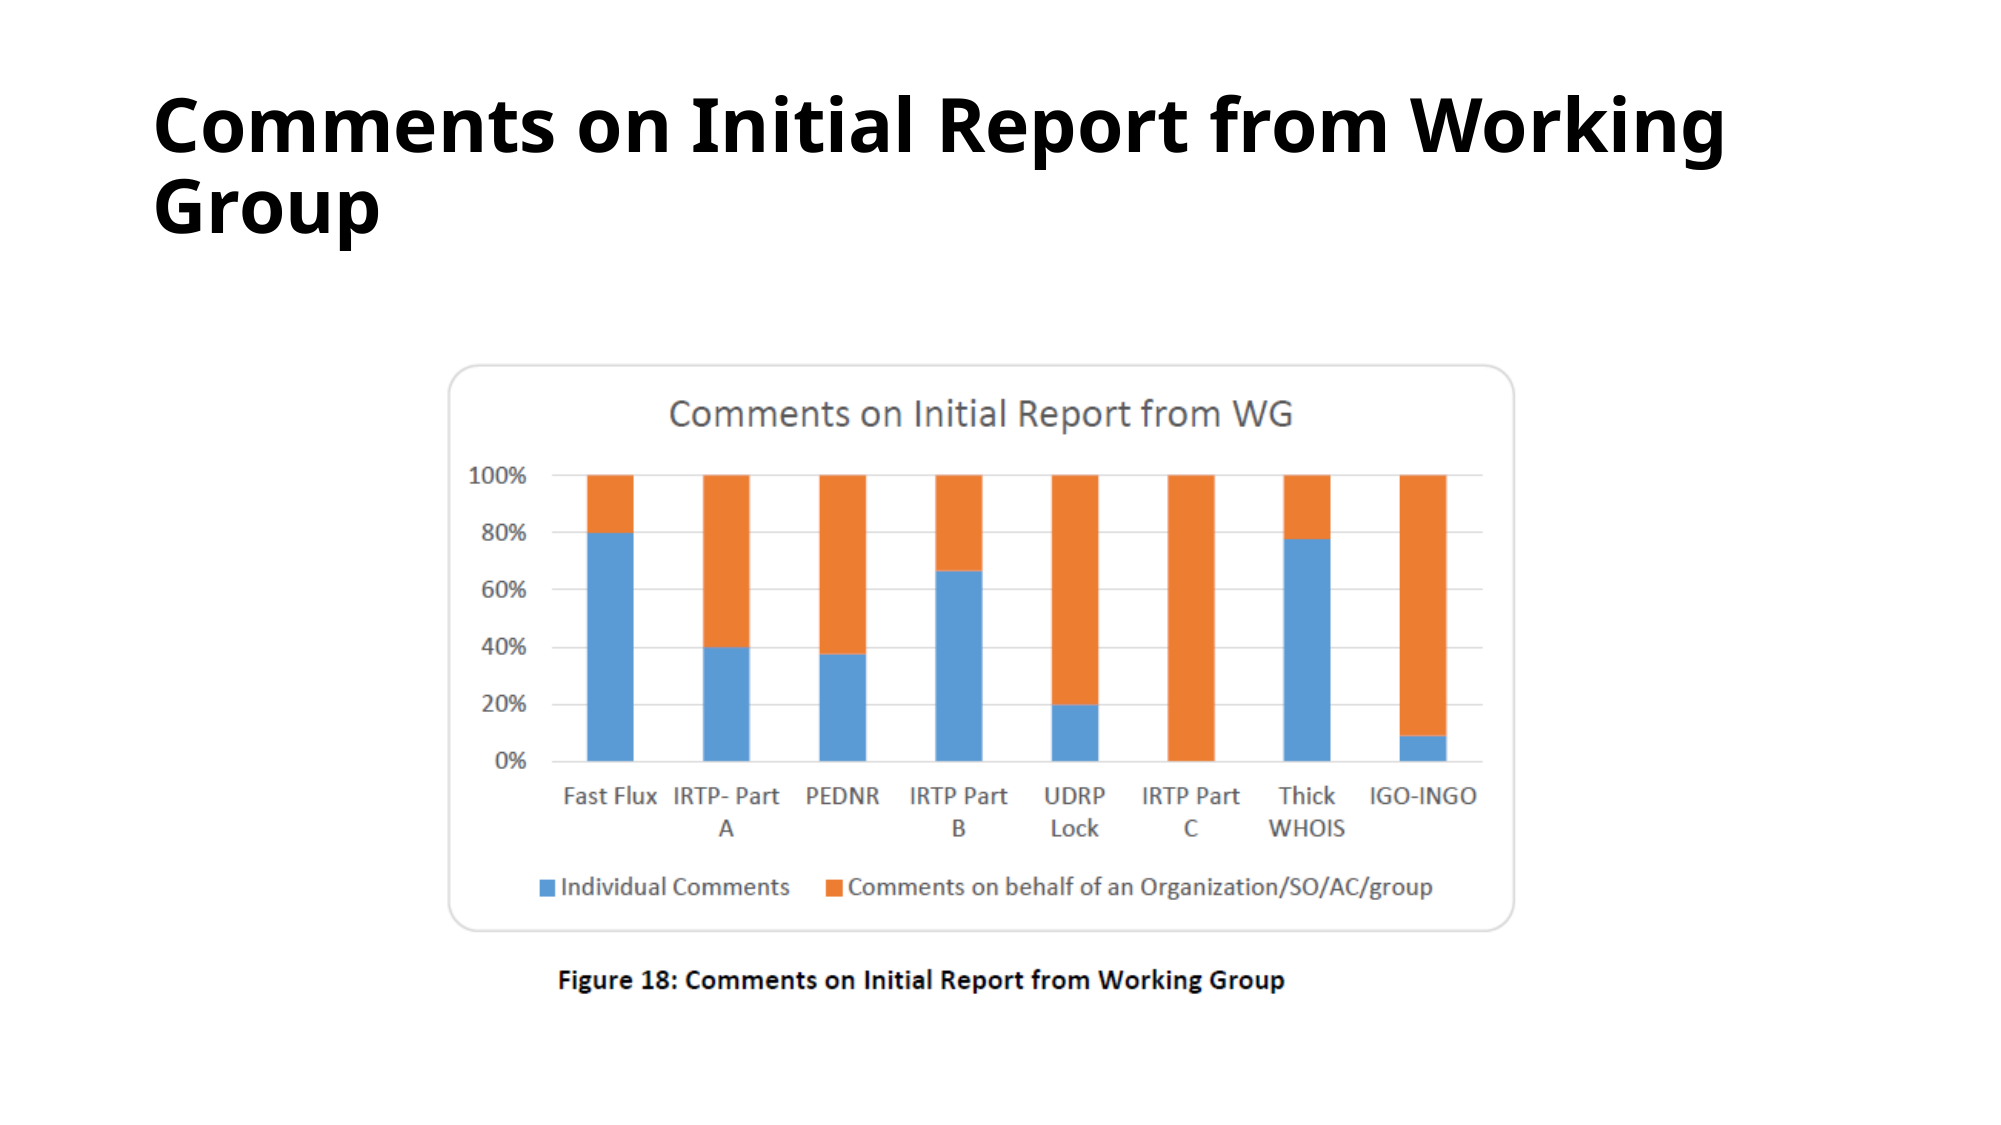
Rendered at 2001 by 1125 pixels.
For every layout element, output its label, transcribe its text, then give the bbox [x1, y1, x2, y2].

title Comments on Initial Report from Working Group [137, 59, 1863, 278]
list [340, 299, 1660, 1014]
